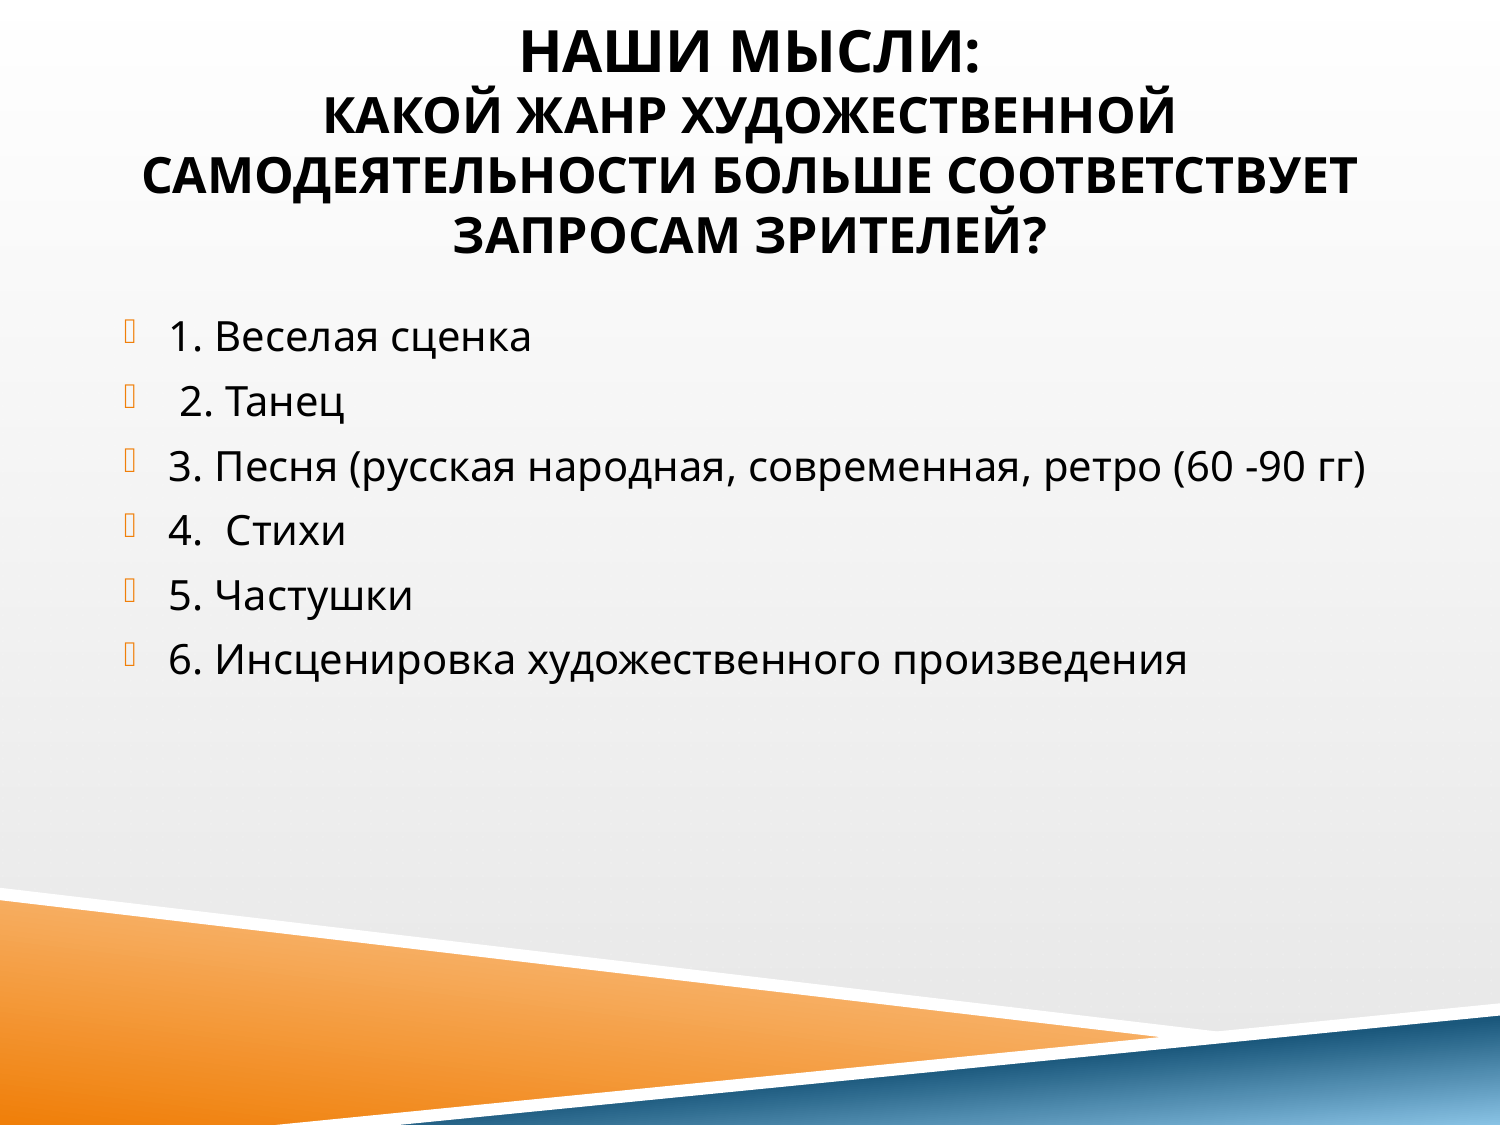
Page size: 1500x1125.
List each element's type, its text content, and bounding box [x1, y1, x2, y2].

list 1. Веселая сценка 2. Танец 3. Песня (русская народная, современная, ретро (60 -90 гг) 4. Стихи 5. Частушки 6. Инсценировка художественного произведения [112, 302, 1388, 875]
title Наши мысли: Какой жанр художественной самодеятельности больше соответствует запросам зрителей? [112, 45, 1388, 233]
